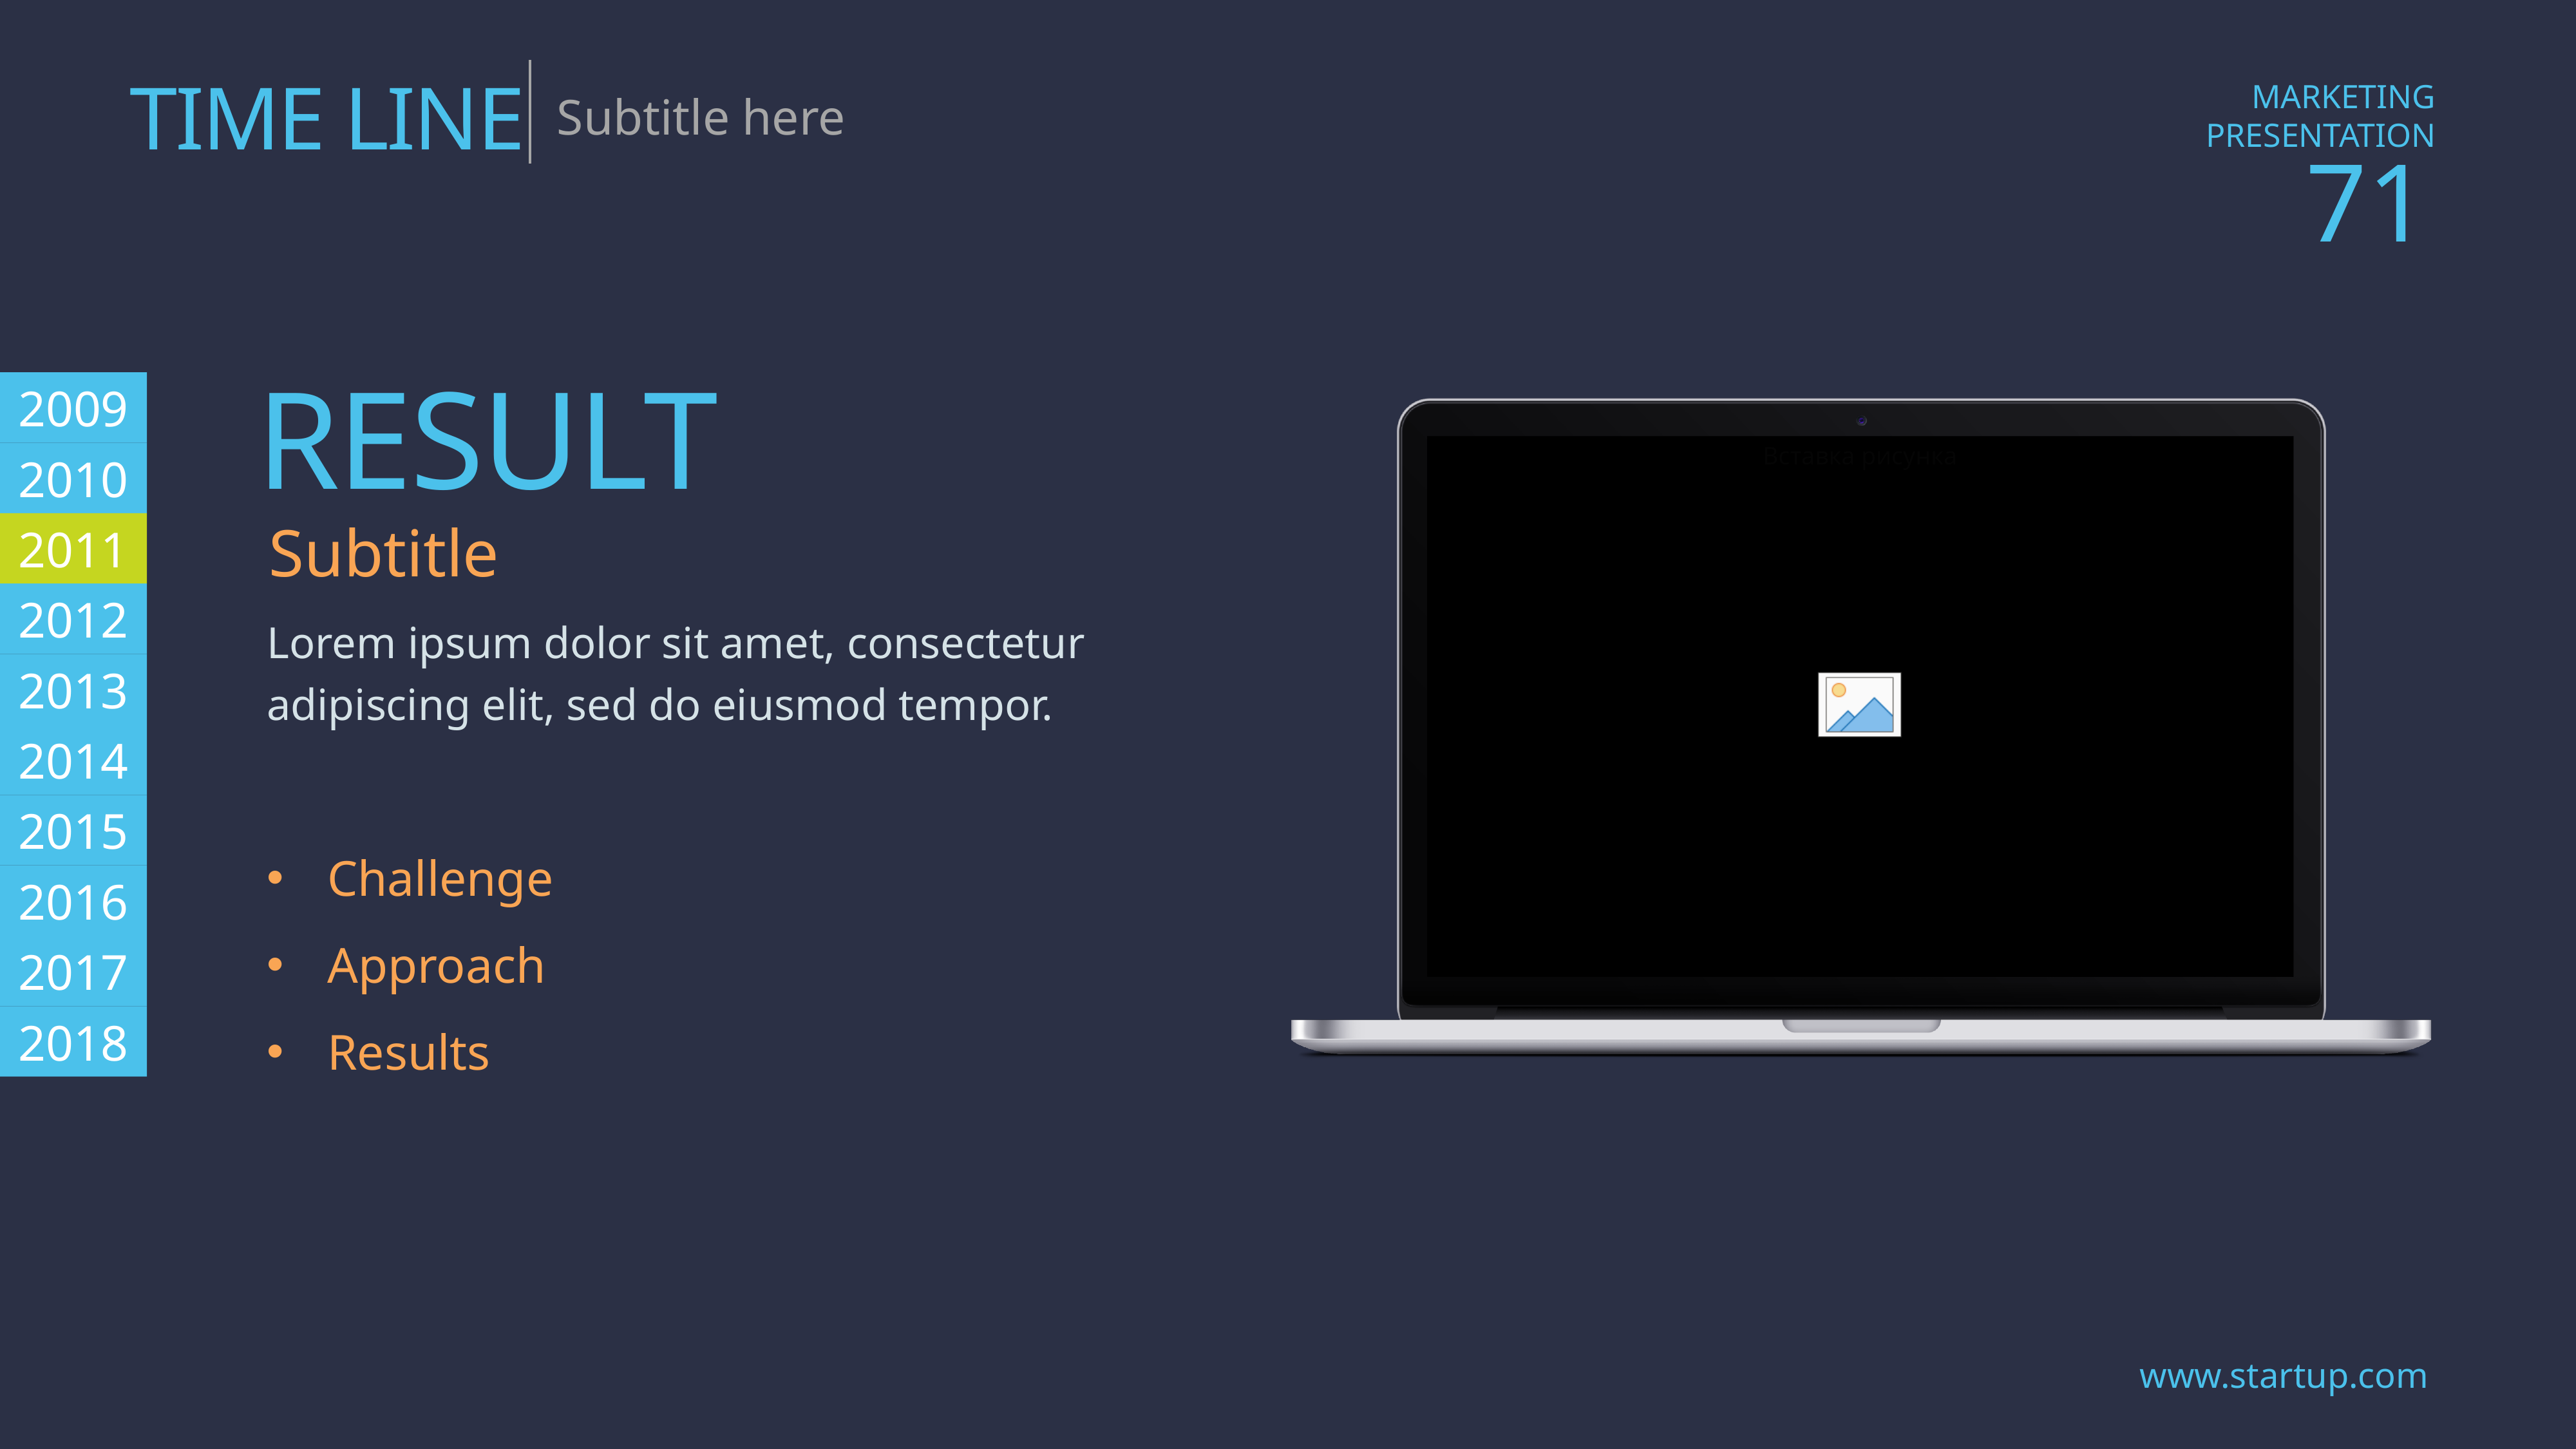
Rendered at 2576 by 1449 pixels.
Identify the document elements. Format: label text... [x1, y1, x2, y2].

text_box RESULT [256, 354, 719, 516]
text_box 2016 [0, 865, 147, 935]
text_box 2017 [0, 935, 147, 1005]
picture [1282, 384, 2443, 1068]
text_box 2011 [0, 513, 147, 583]
text_box 2010 [0, 442, 147, 513]
text_box Lorem ipsum dolor sit amet, consectetur adipiscing elit, sed do eiusmod tempor. [267, 605, 1254, 729]
text_box 2018 [0, 1005, 147, 1077]
text_box 2013 [0, 654, 147, 724]
text_box Subtitle here [547, 81, 855, 149]
text_box Subtitle [269, 516, 500, 590]
text_box 2015 [0, 794, 147, 865]
text_box 2009 [0, 372, 147, 442]
text_box Challenge Approach Results [267, 819, 1254, 1080]
text_box 2012 [0, 583, 147, 654]
text_box 2014 [0, 724, 147, 794]
text_box TIME LINE [129, 63, 526, 167]
